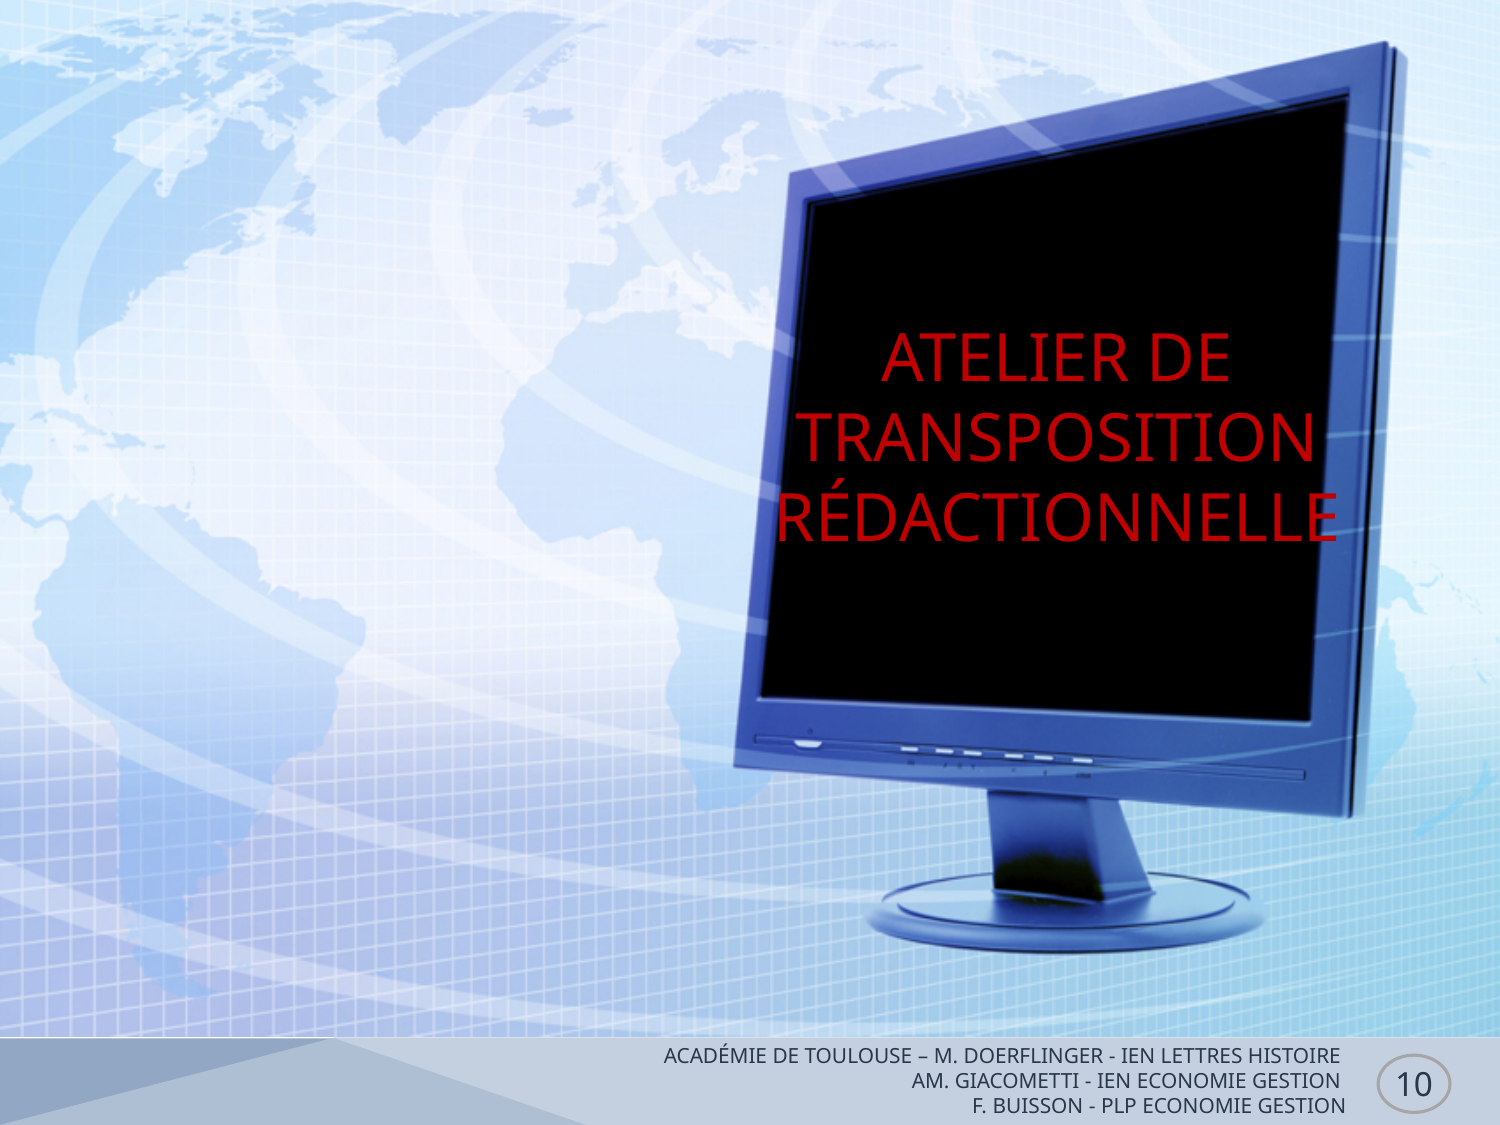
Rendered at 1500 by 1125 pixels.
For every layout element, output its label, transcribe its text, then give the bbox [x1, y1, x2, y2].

text_box 10 [1378, 1055, 1450, 1113]
picture [0, 0, 1500, 1037]
footer ACADÉMIE DE TOULOUSE – M. DOERFLINGER - IEN LETTRES HISTOIRE AM. GIACOMETTI - IEN ECONOMIE GESTION F. BUISSON - PLP ECONOMIE GESTION [572, 1046, 1348, 1125]
